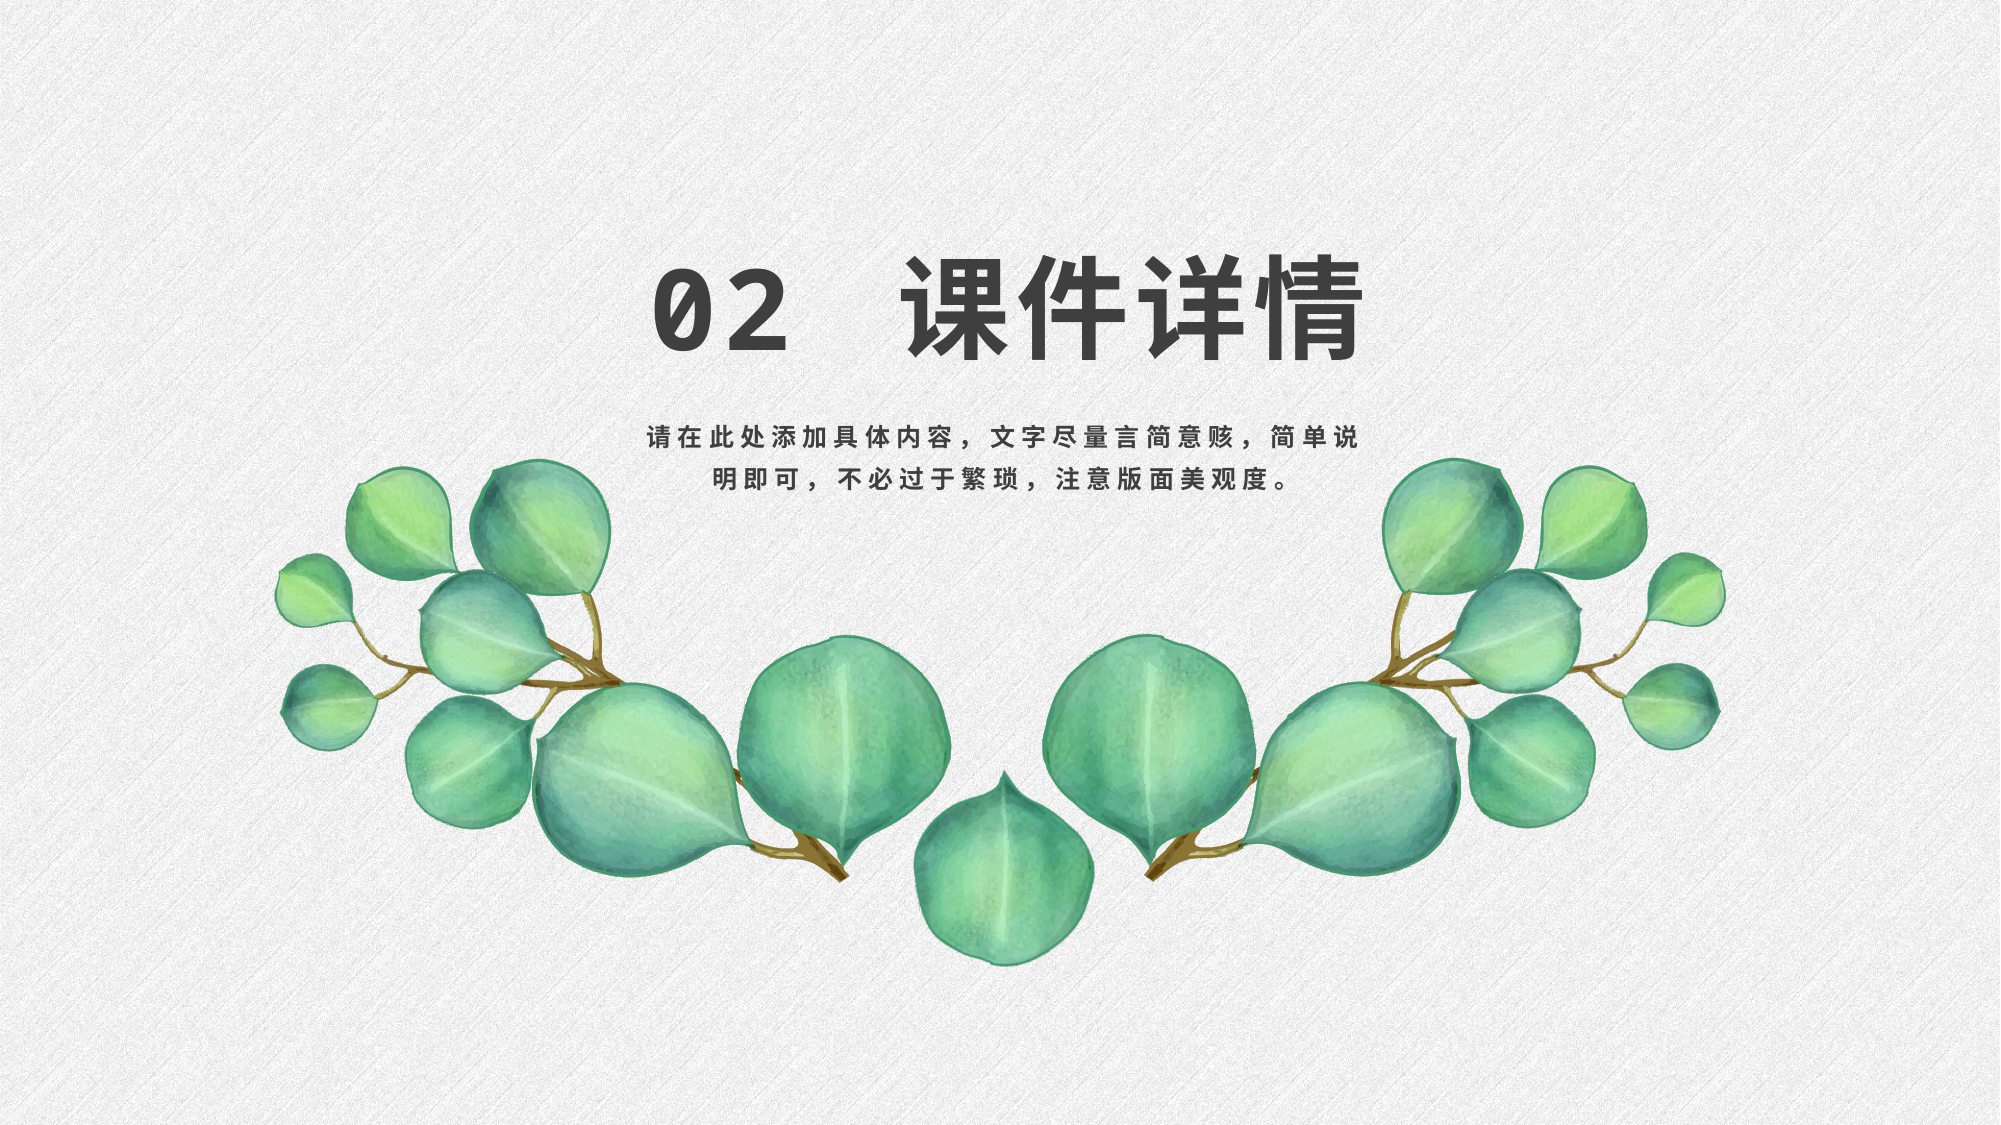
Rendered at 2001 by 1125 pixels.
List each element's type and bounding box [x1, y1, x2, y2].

picture [0, 0, 2000, 1125]
text_box [242, 382, 1758, 942]
